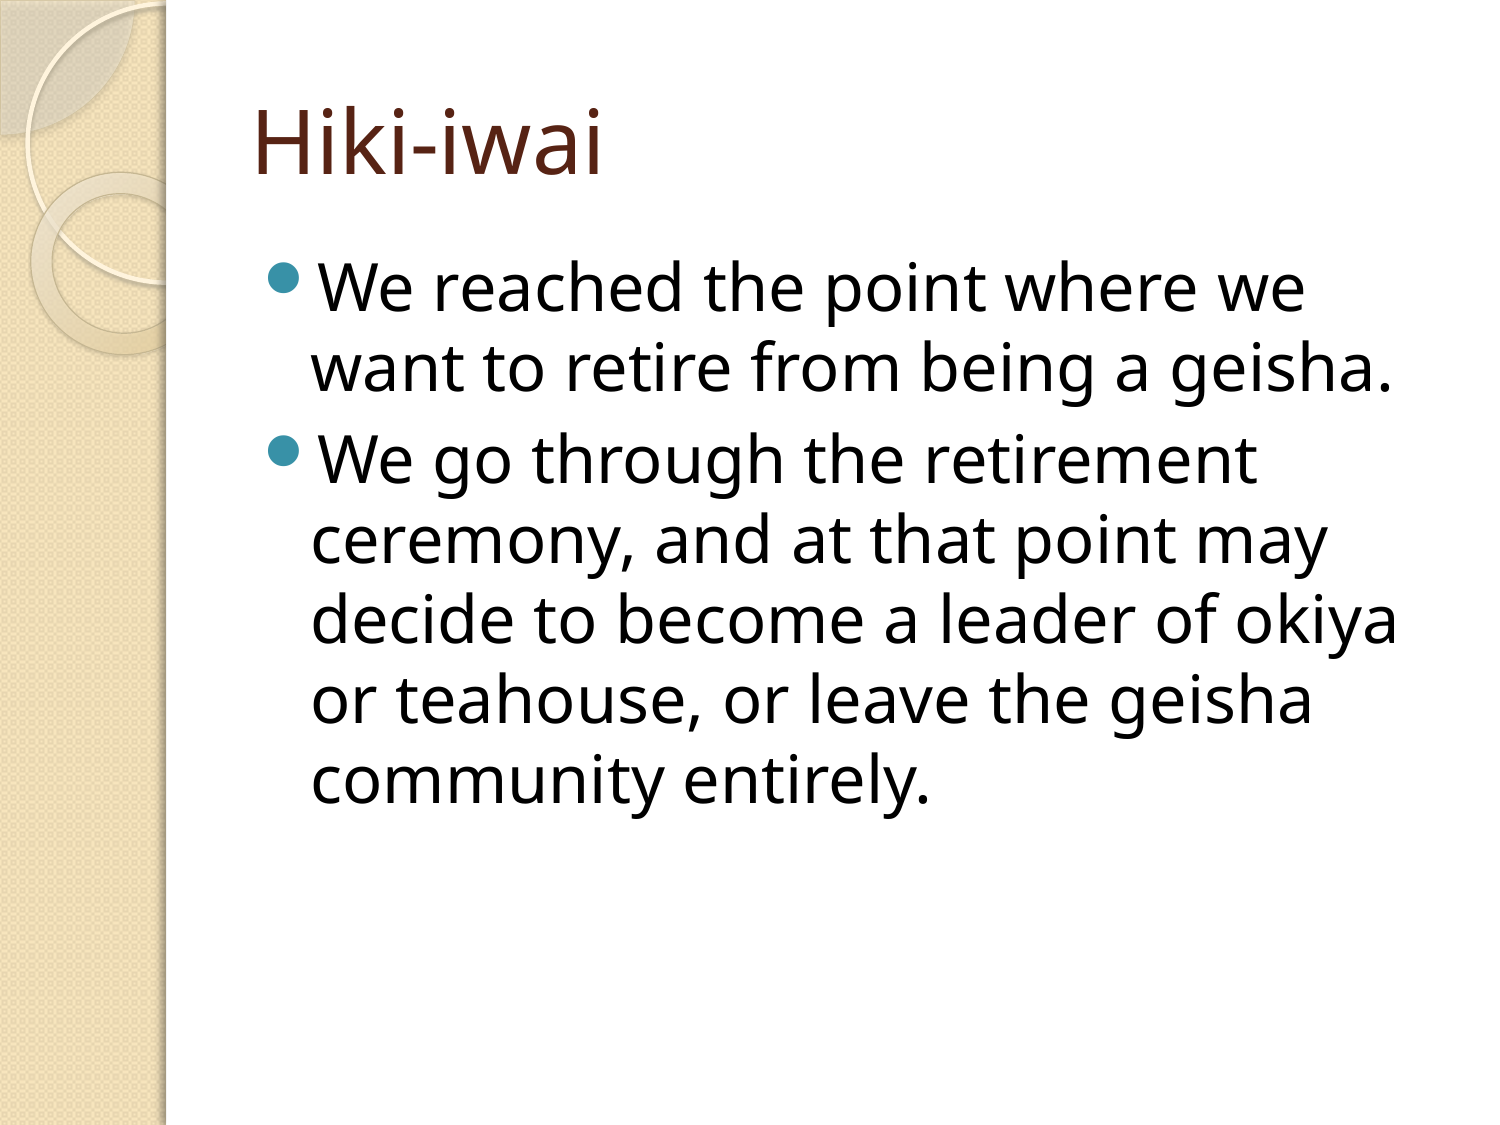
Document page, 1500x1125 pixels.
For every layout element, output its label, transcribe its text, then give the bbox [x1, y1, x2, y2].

title Hiki-iwai [235, 45, 1466, 233]
list We reached the point where we want to retire from being a geisha. We go through the retirement ceremony, and at that point may decide to become a leader of okiya or teahouse, or leave the geisha community entirely. [235, 237, 1466, 1025]
